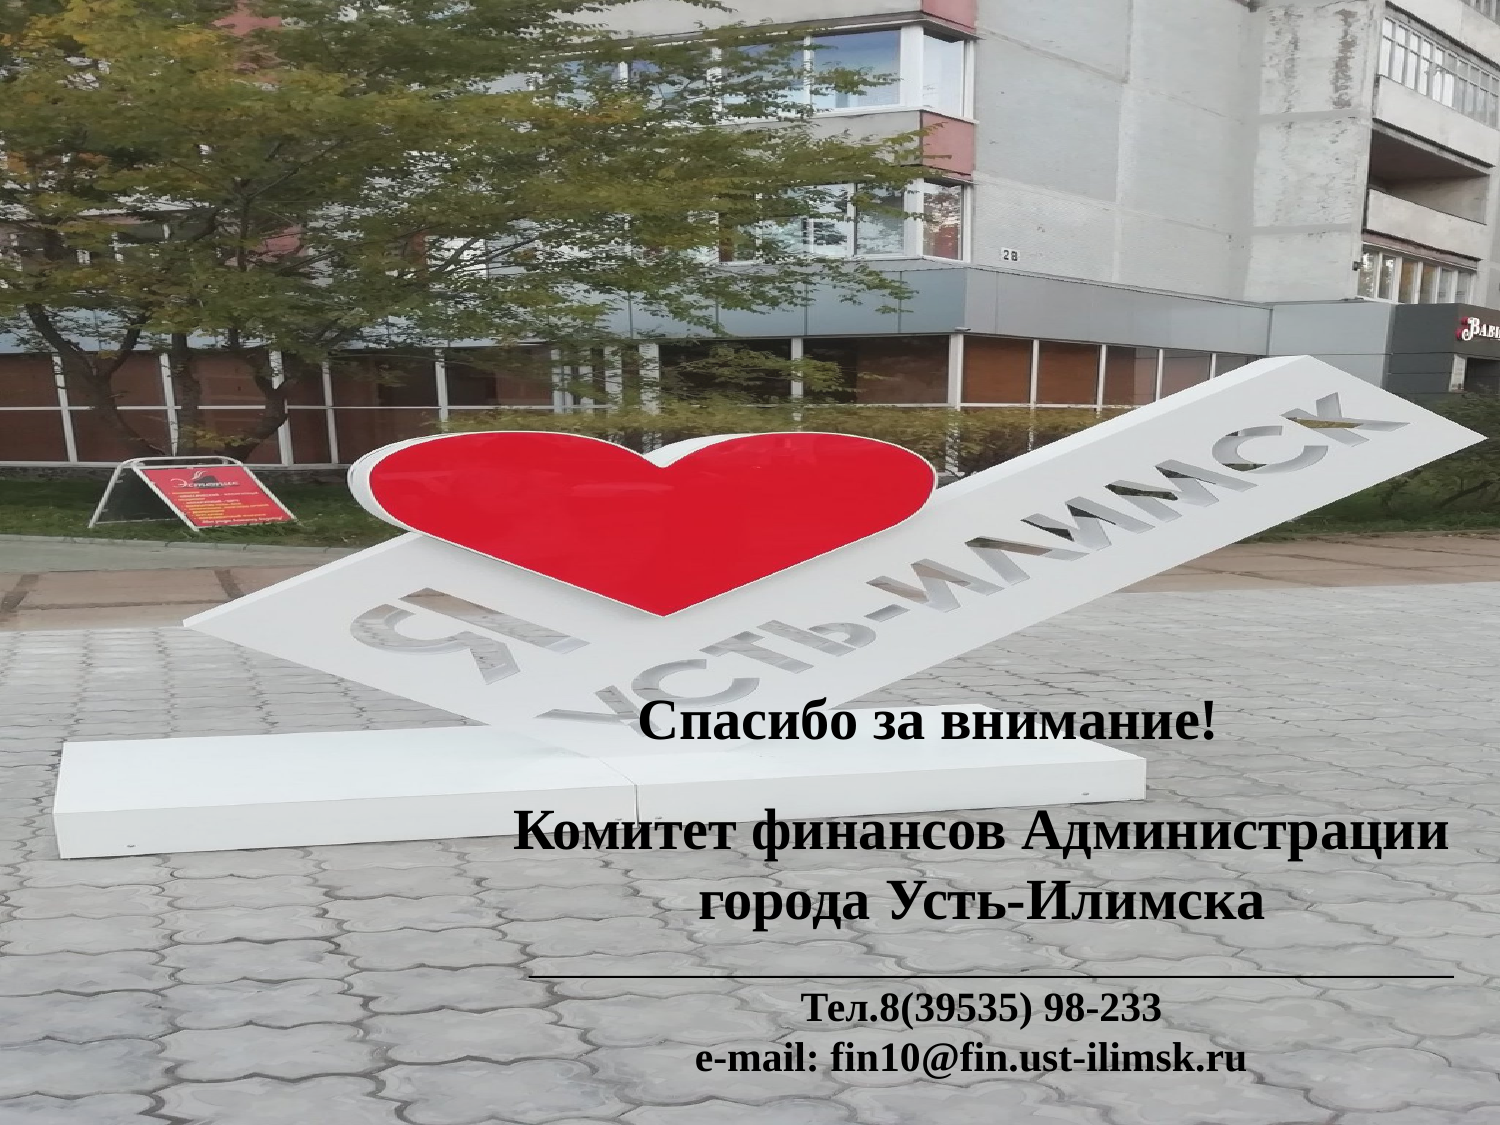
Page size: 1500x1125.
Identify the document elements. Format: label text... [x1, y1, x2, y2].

text_box Комитет финансов Администрации города Усть-Илимска [447, 784, 1500, 939]
text_box Тел.8(39535) 98-233 e-mail: fin10@fin.ust-ilimsk.ru [606, 971, 1357, 976]
text_box Спасибо за внимание! [622, 673, 1319, 759]
text_box [41, 302, 1454, 511]
text_box Тел.8(39535) 98-233 e-mail: fin10@fin.ust-ilimsk.ru [606, 977, 1357, 1087]
